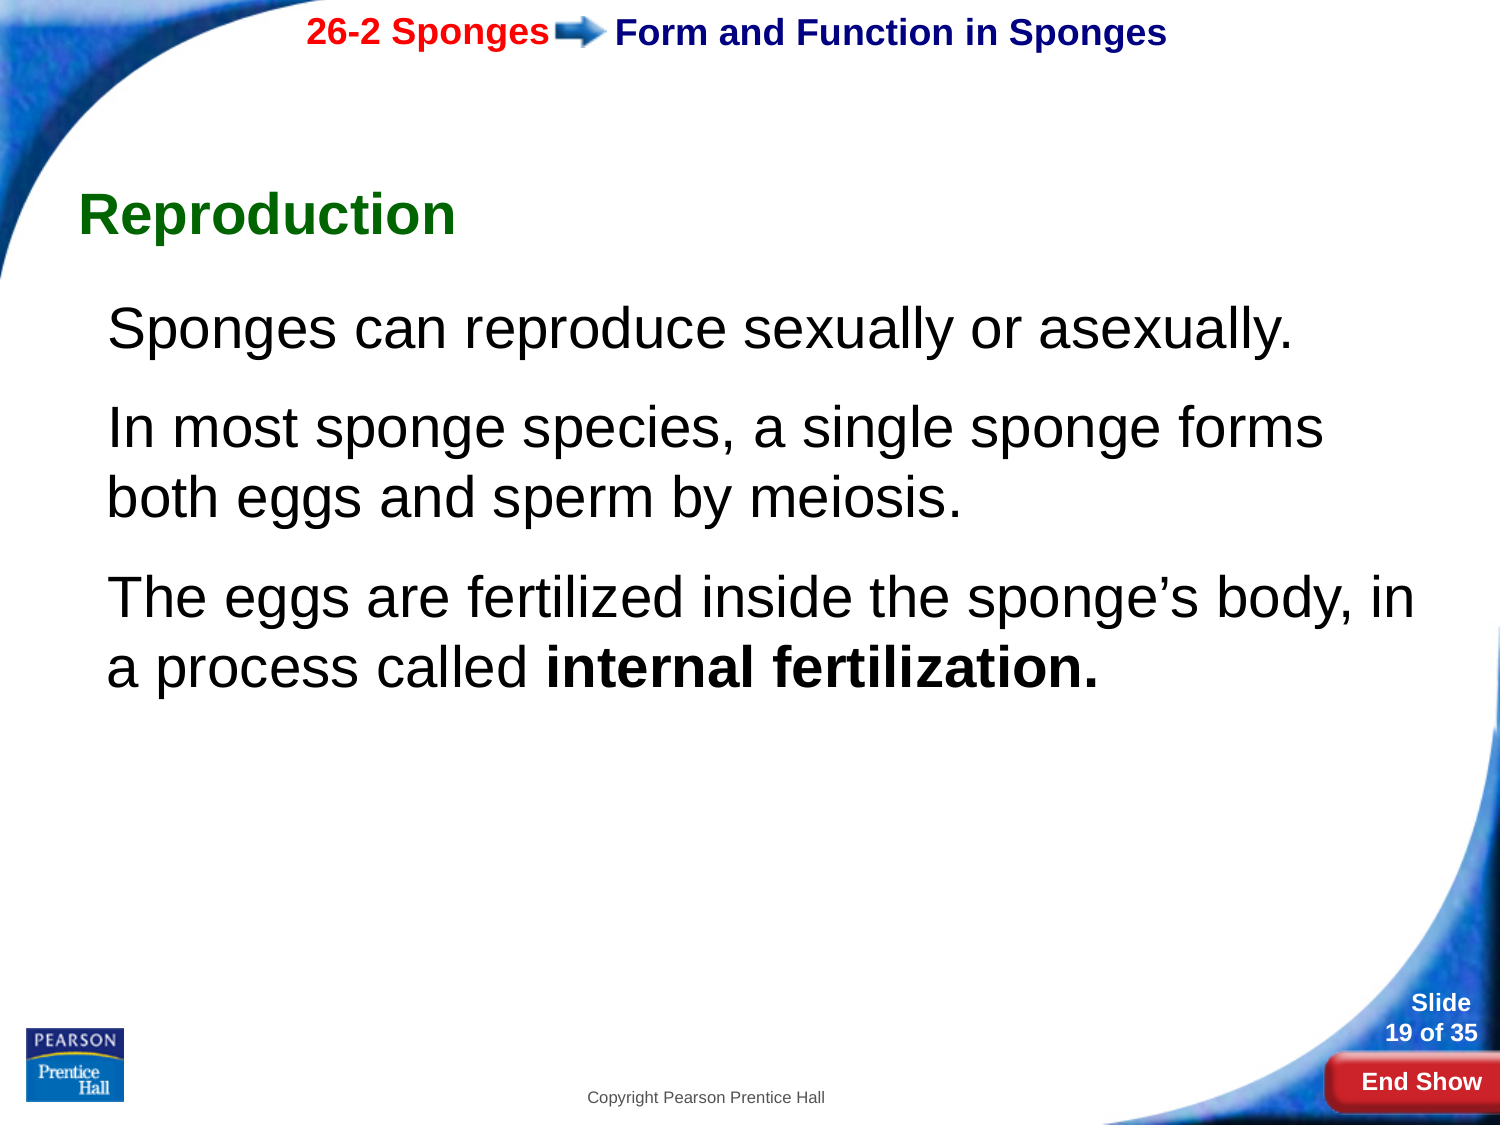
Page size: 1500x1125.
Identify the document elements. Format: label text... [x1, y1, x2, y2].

picture [0, 0, 1500, 1125]
list Reproduction Sponges can reproduce sexually or asexually. In most sponge species, a single sponge forms both eggs and sperm by meiosis. The eggs are fertilized inside the sponge’s body, in a process called internal fertilization. [44, 179, 1448, 976]
footer Copyright Pearson Prentice Hall [468, 1078, 945, 1105]
title Form and Function in Sponges [599, 0, 1269, 76]
